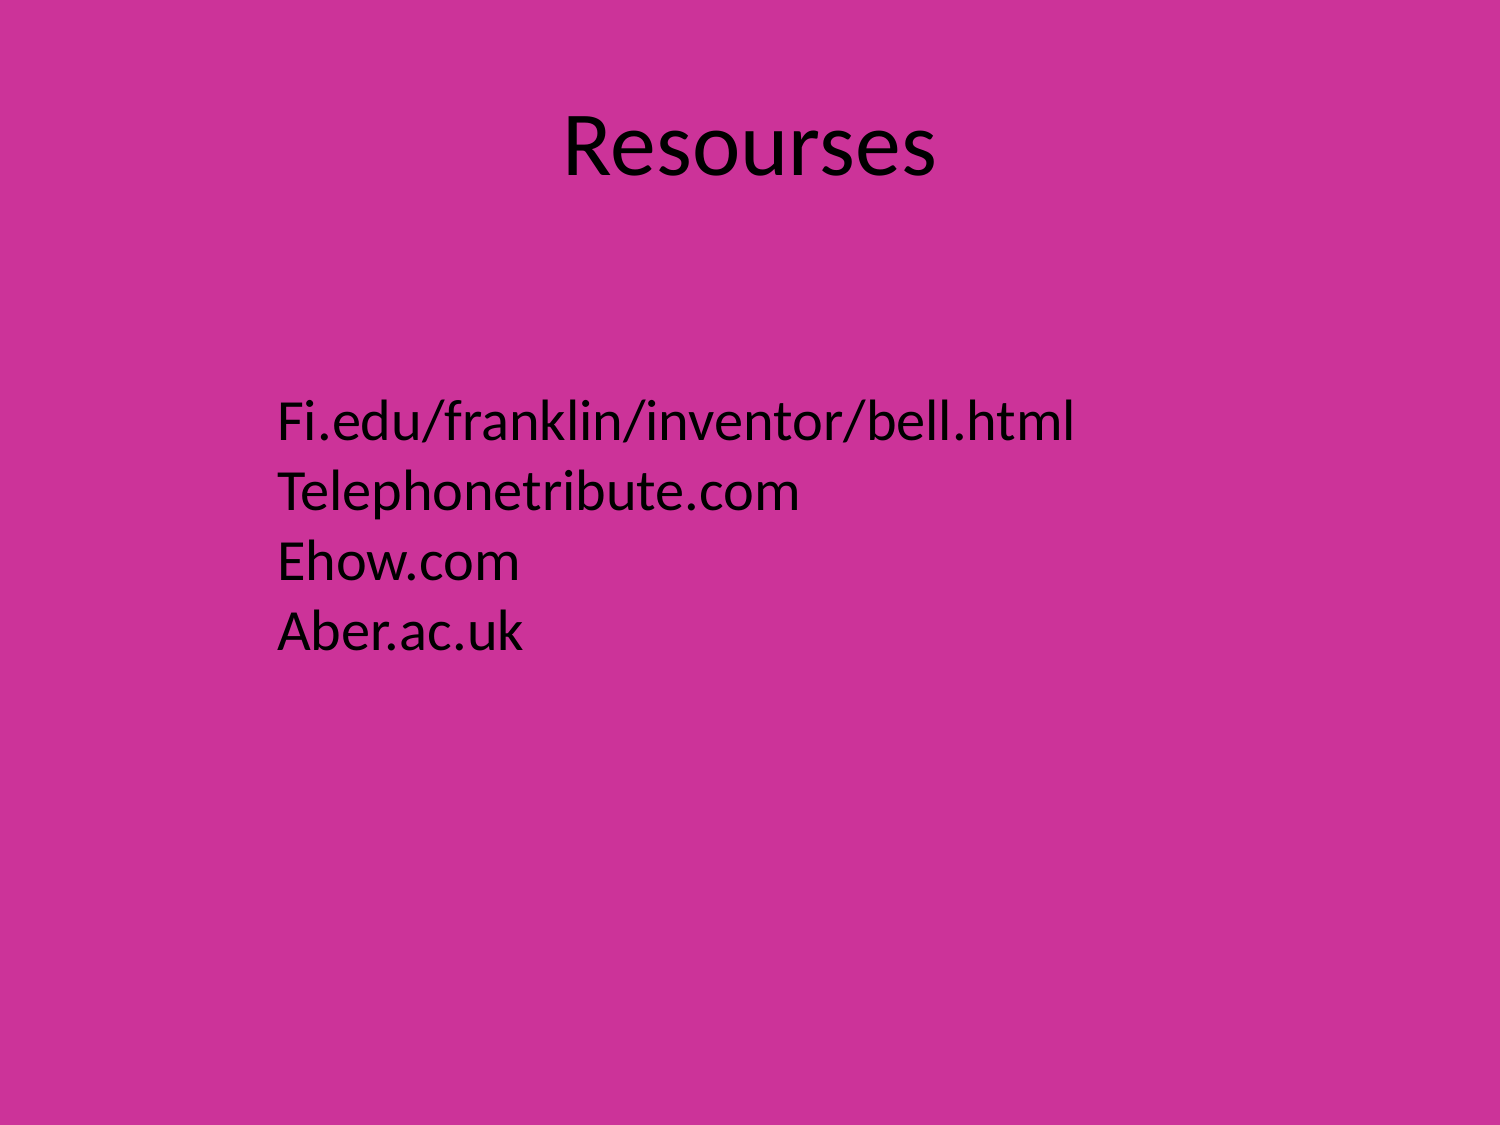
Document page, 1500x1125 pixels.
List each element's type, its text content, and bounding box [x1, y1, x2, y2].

title Resourses [75, 45, 1425, 233]
text_box Fi.edu/franklin/inventor/bell.html Telephonetribute.com Ehow.com Aber.ac.uk [262, 374, 1313, 670]
